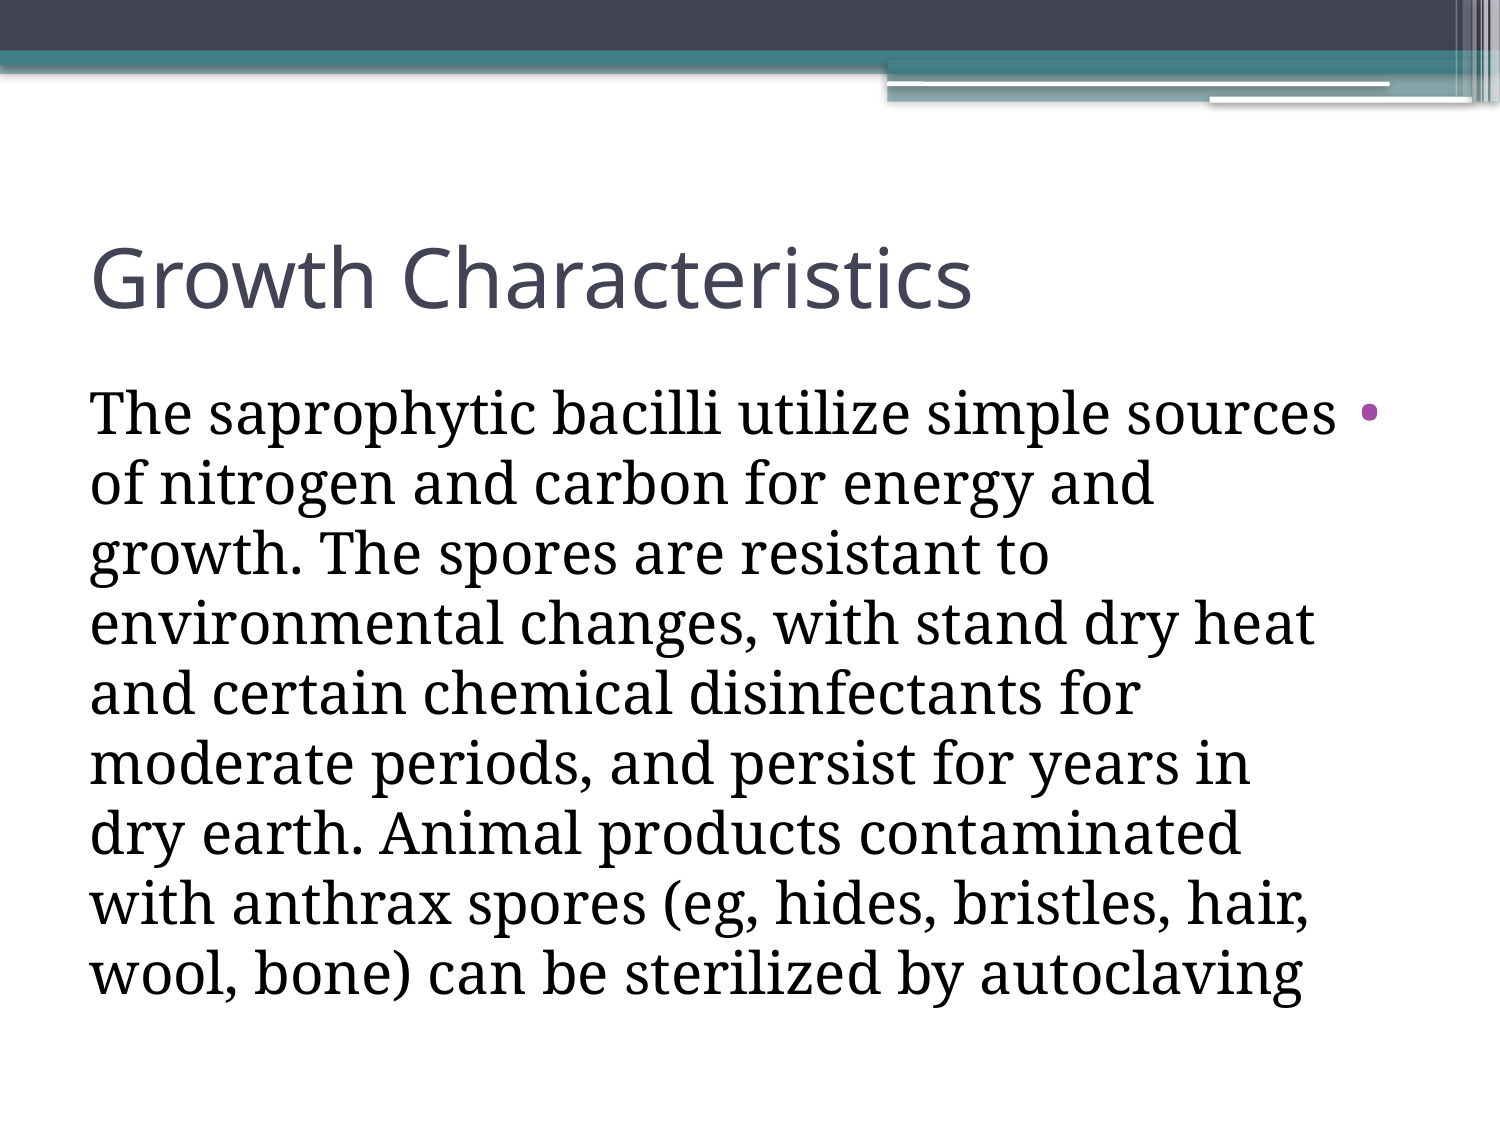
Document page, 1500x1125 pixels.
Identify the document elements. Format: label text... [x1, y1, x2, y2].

title Growth Characteristics [75, 187, 1425, 363]
list The saprophytic bacilli utilize simple sources of nitrogen and carbon for energy and growth. The spores are resistant to environmental changes, with stand dry heat and certain chemical disinfectants for moderate periods, and persist for years in dry earth. Animal products contaminated with anthrax spores (eg, hides, bristles, hair, wool, bone) can be sterilized by autoclaving [75, 368, 1425, 1079]
